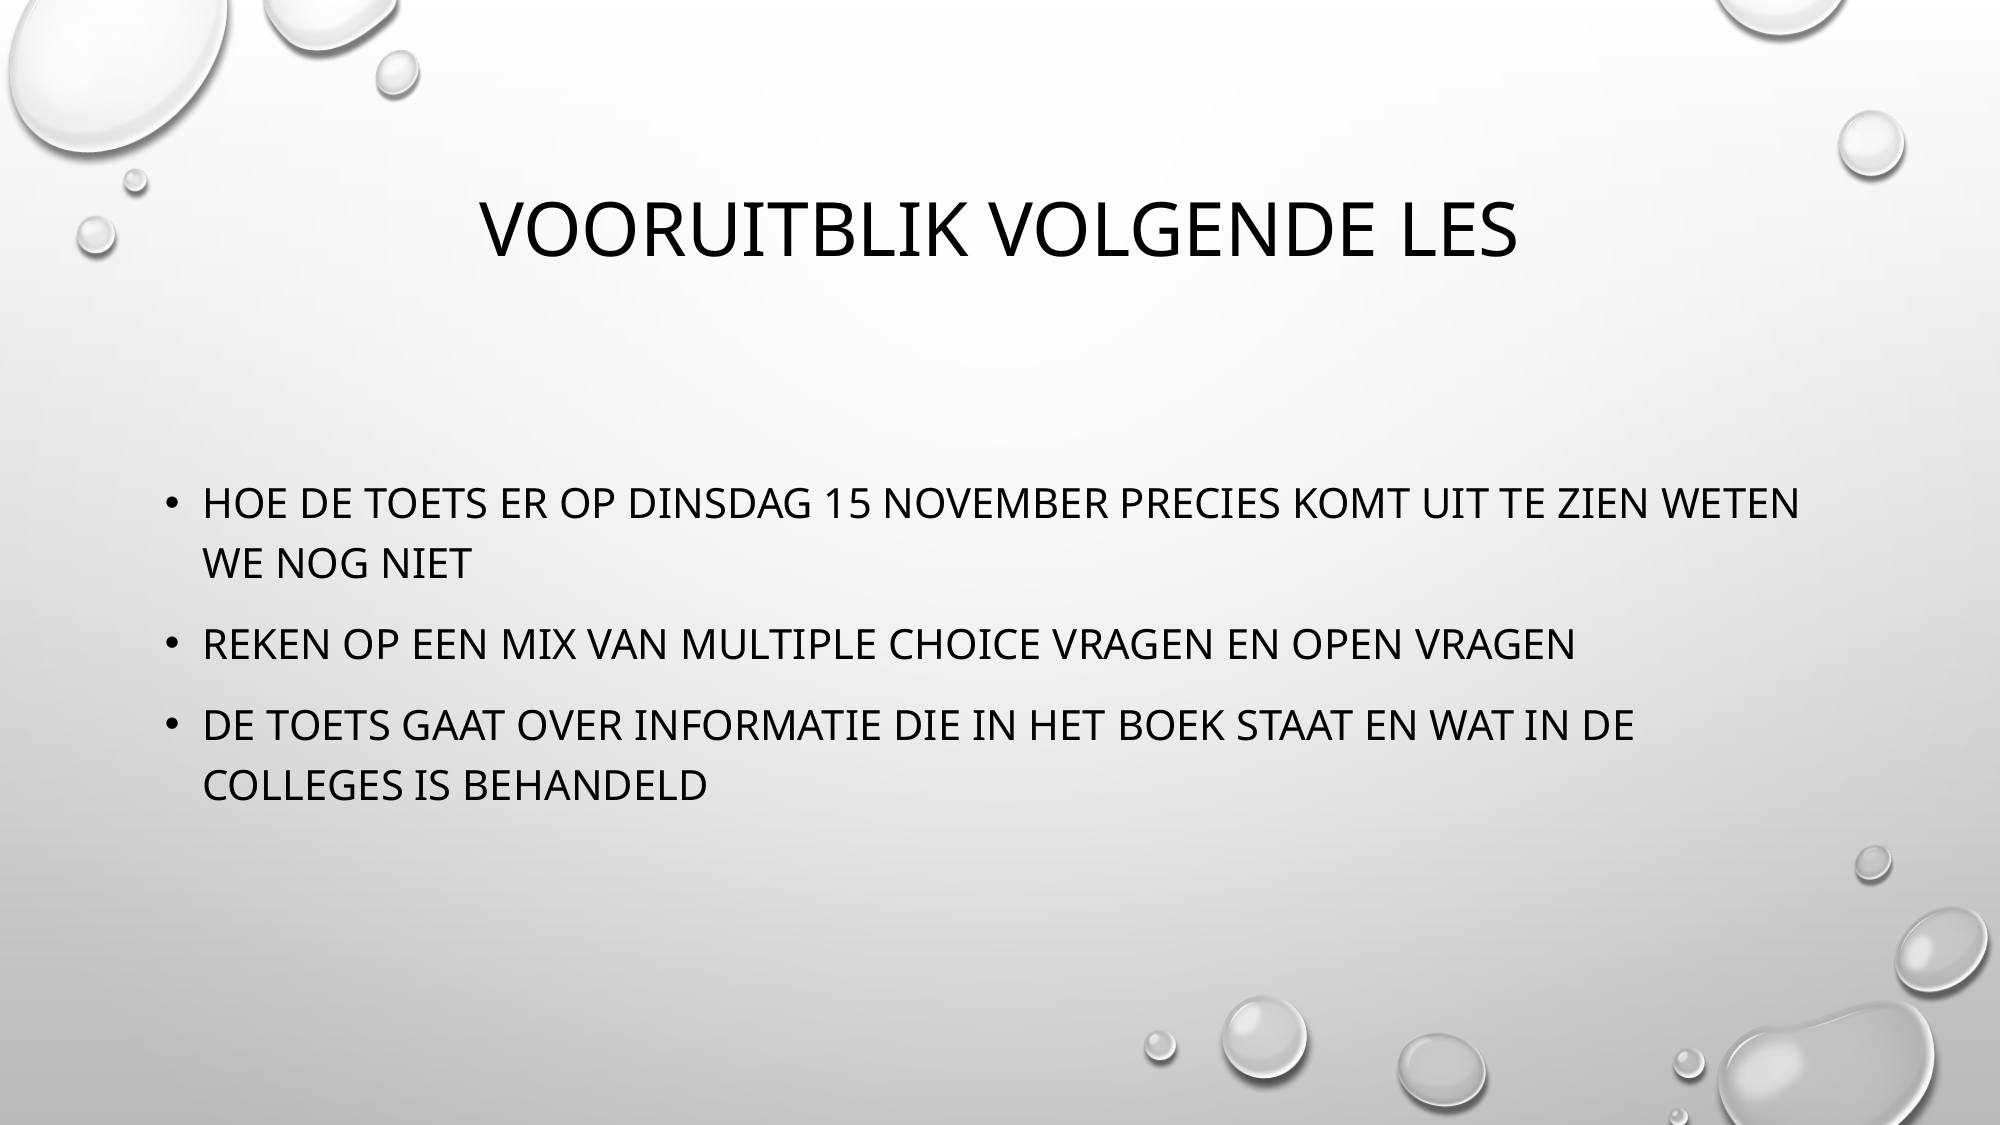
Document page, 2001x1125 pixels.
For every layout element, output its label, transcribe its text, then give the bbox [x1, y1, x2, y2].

picture [0, 0, 2000, 1125]
list Hoe de toets er op dinsdag 15 november precies komt uit te zien weten we nog niet Reken op een mix van multiple choice vragen en open vragen De toets gaat over informatie die in het boek staat en wat in de colleges is behandeld [149, 388, 1850, 950]
title Vooruitblik volgende les [149, 101, 1851, 364]
